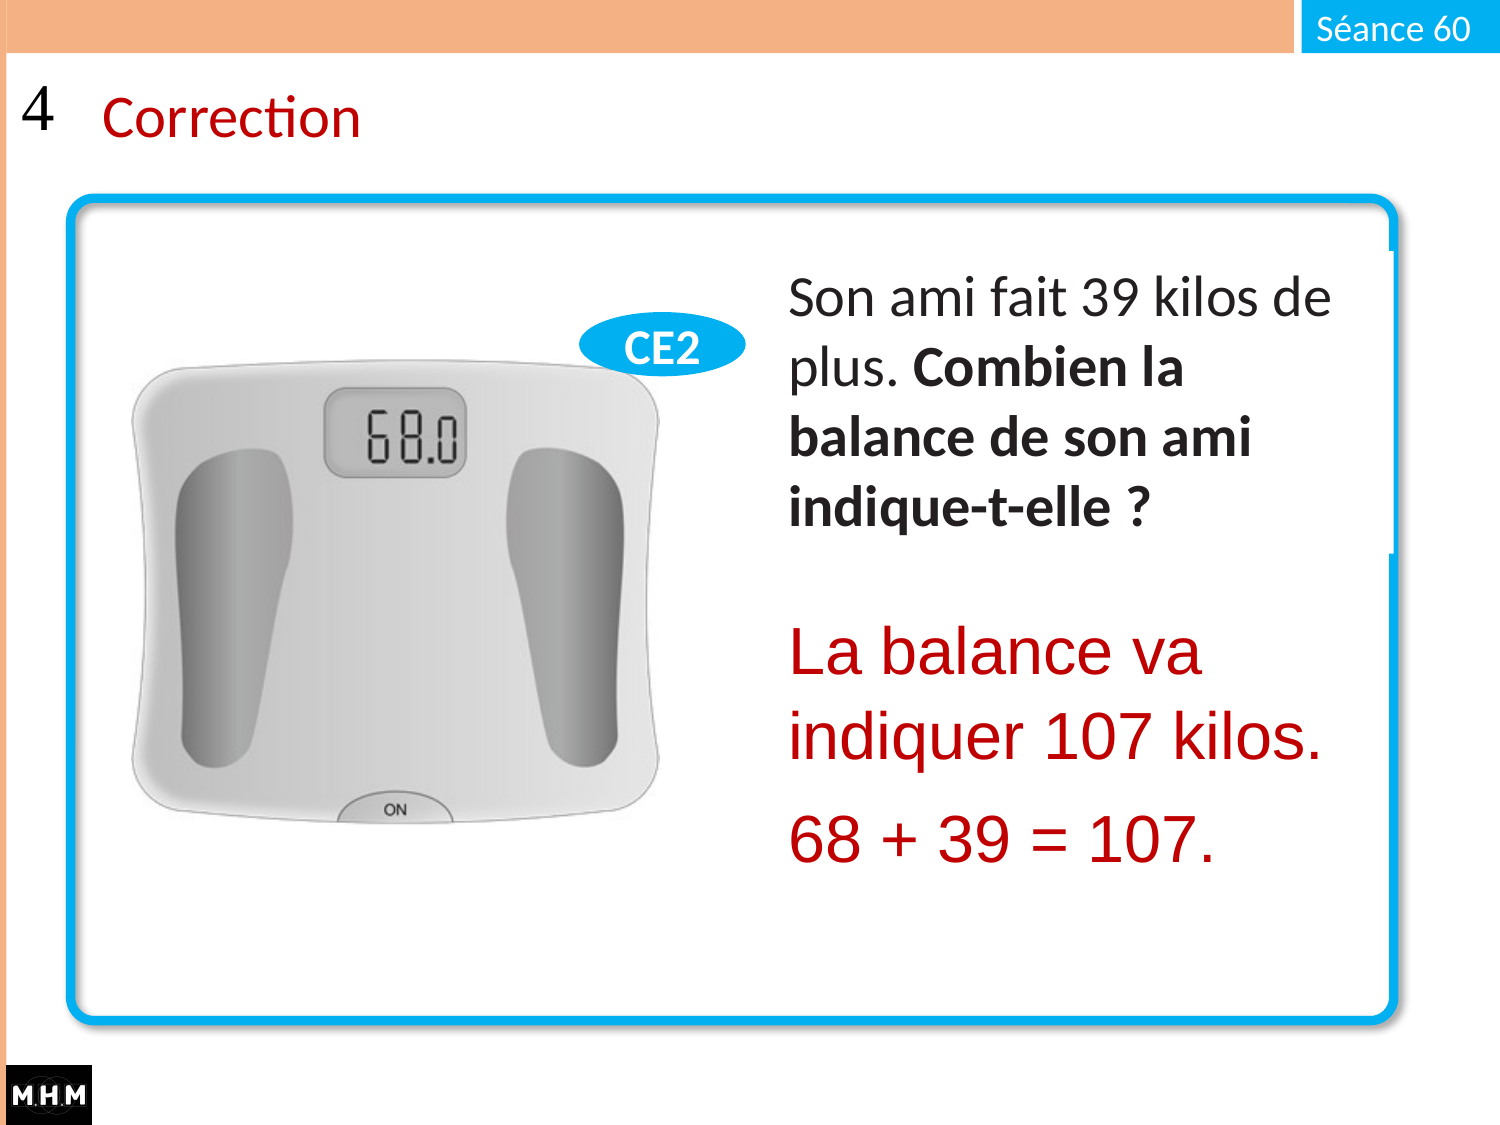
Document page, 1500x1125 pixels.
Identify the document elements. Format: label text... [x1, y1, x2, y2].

text_box La balance va indiquer 107 kilos. 68 + 39 = 107. [773, 594, 1369, 676]
picture [6, 1065, 92, 1125]
text_box Son ami fait 39 kilos de plus. Combien la balance de son ami indique-t-elle ? [773, 251, 1394, 554]
title Correction [87, 32, 1382, 157]
picture [131, 357, 660, 826]
text_box [68, 196, 1396, 1023]
picture [629, 357, 649, 364]
text_box CE2 [576, 309, 748, 379]
